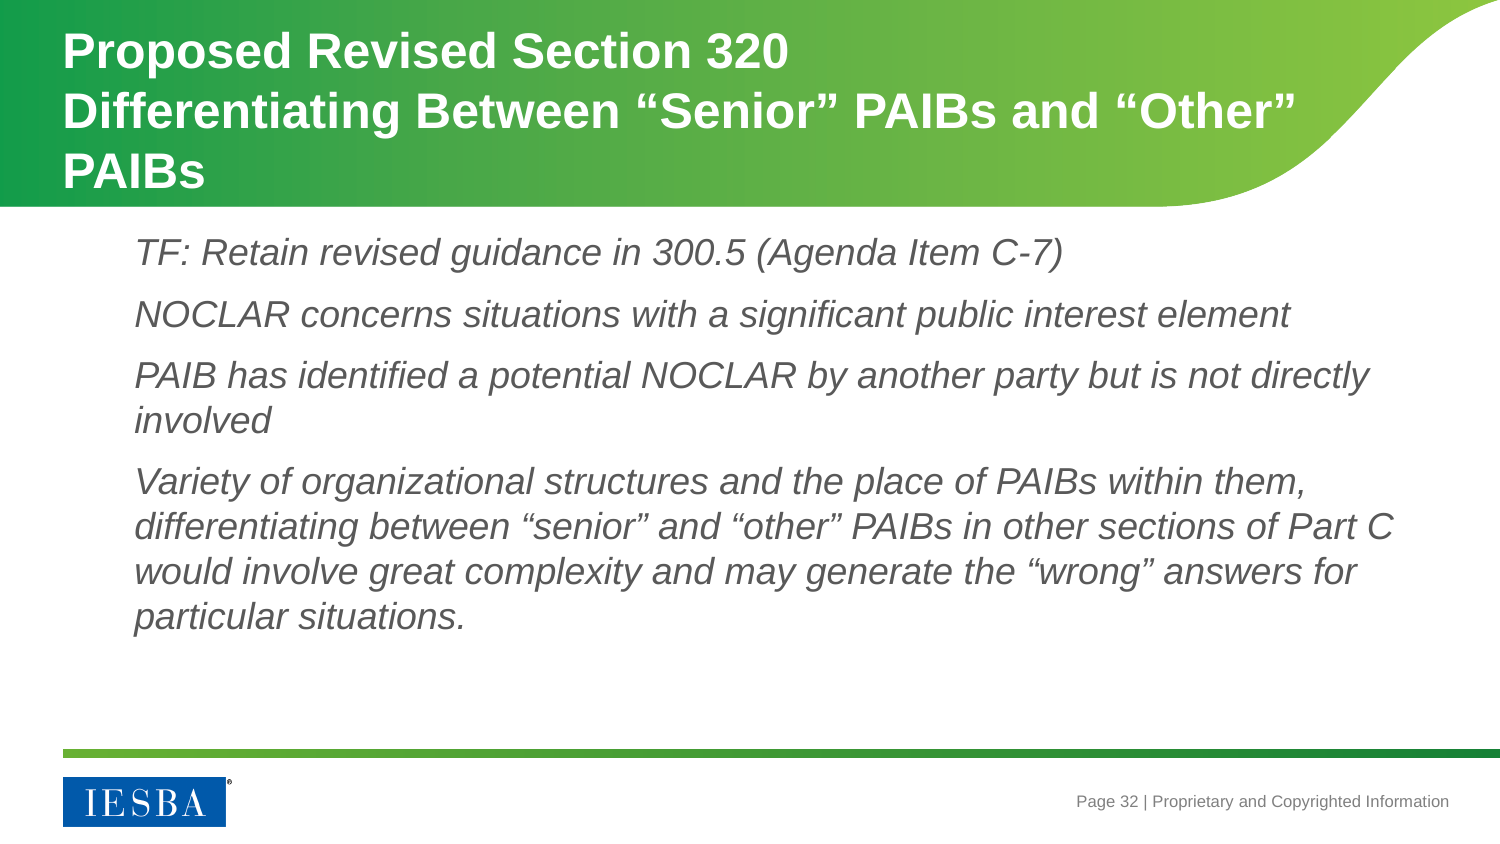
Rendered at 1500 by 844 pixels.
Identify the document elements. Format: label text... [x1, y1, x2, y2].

title Proposed Revised Section 320 Differentiating Between “Senior” PAIBs and “Other” PAIBs [62, 75, 1300, 142]
picture [0, 0, 1500, 207]
list TF: Retain revised guidance in 300.5 (Agenda Item C-7) NOCLAR concerns situations with a significant public interest element PAIB has identified a potential NOCLAR by another party but is not directly involved Variety of organizational structures and the place of PAIBs within them, differentiating between “senior” and “other” PAIBs in other sections of Part C would involve great complexity and may generate the “wrong” answers for particular situations. [62, 220, 1450, 724]
picture [63, 777, 232, 827]
